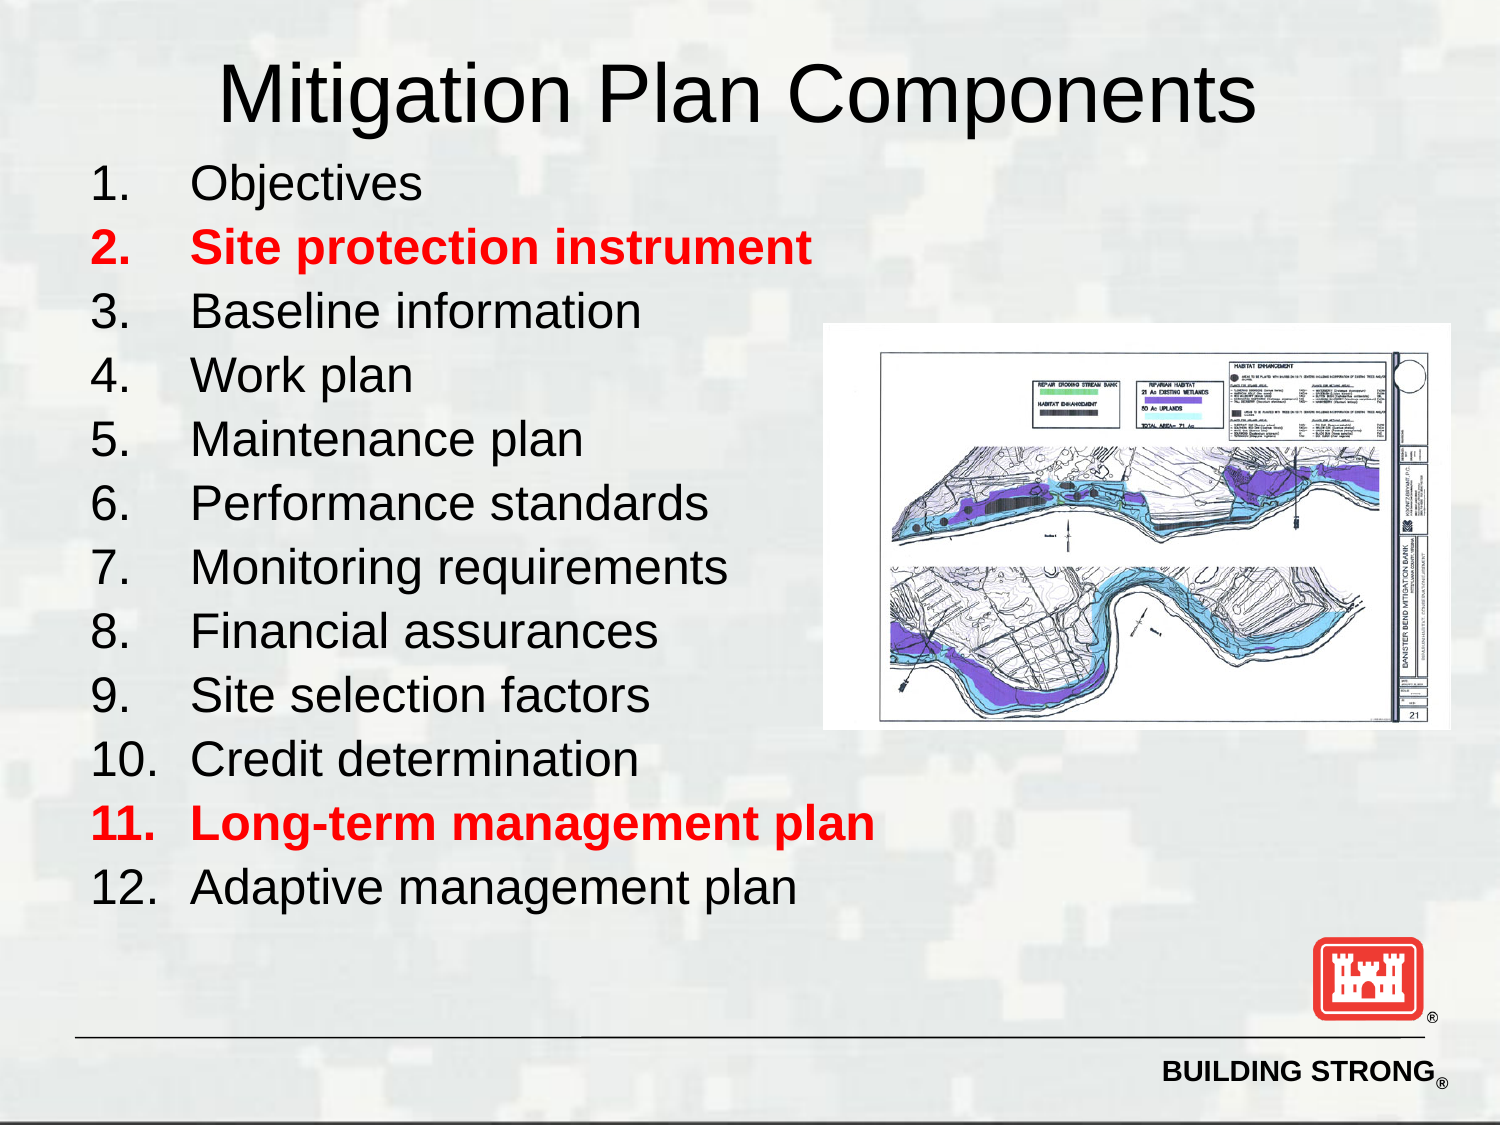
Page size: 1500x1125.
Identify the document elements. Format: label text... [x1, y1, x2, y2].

list Objectives Site protection instrument Baseline information Work plan Maintenance plan Performance standards Monitoring requirements Financial assurances Site selection factors Credit determination Long-term management plan Adaptive management plan [74, 149, 1001, 1038]
picture [0, 0, 1500, 1125]
title Mitigation Plan Components [74, 44, 1426, 233]
